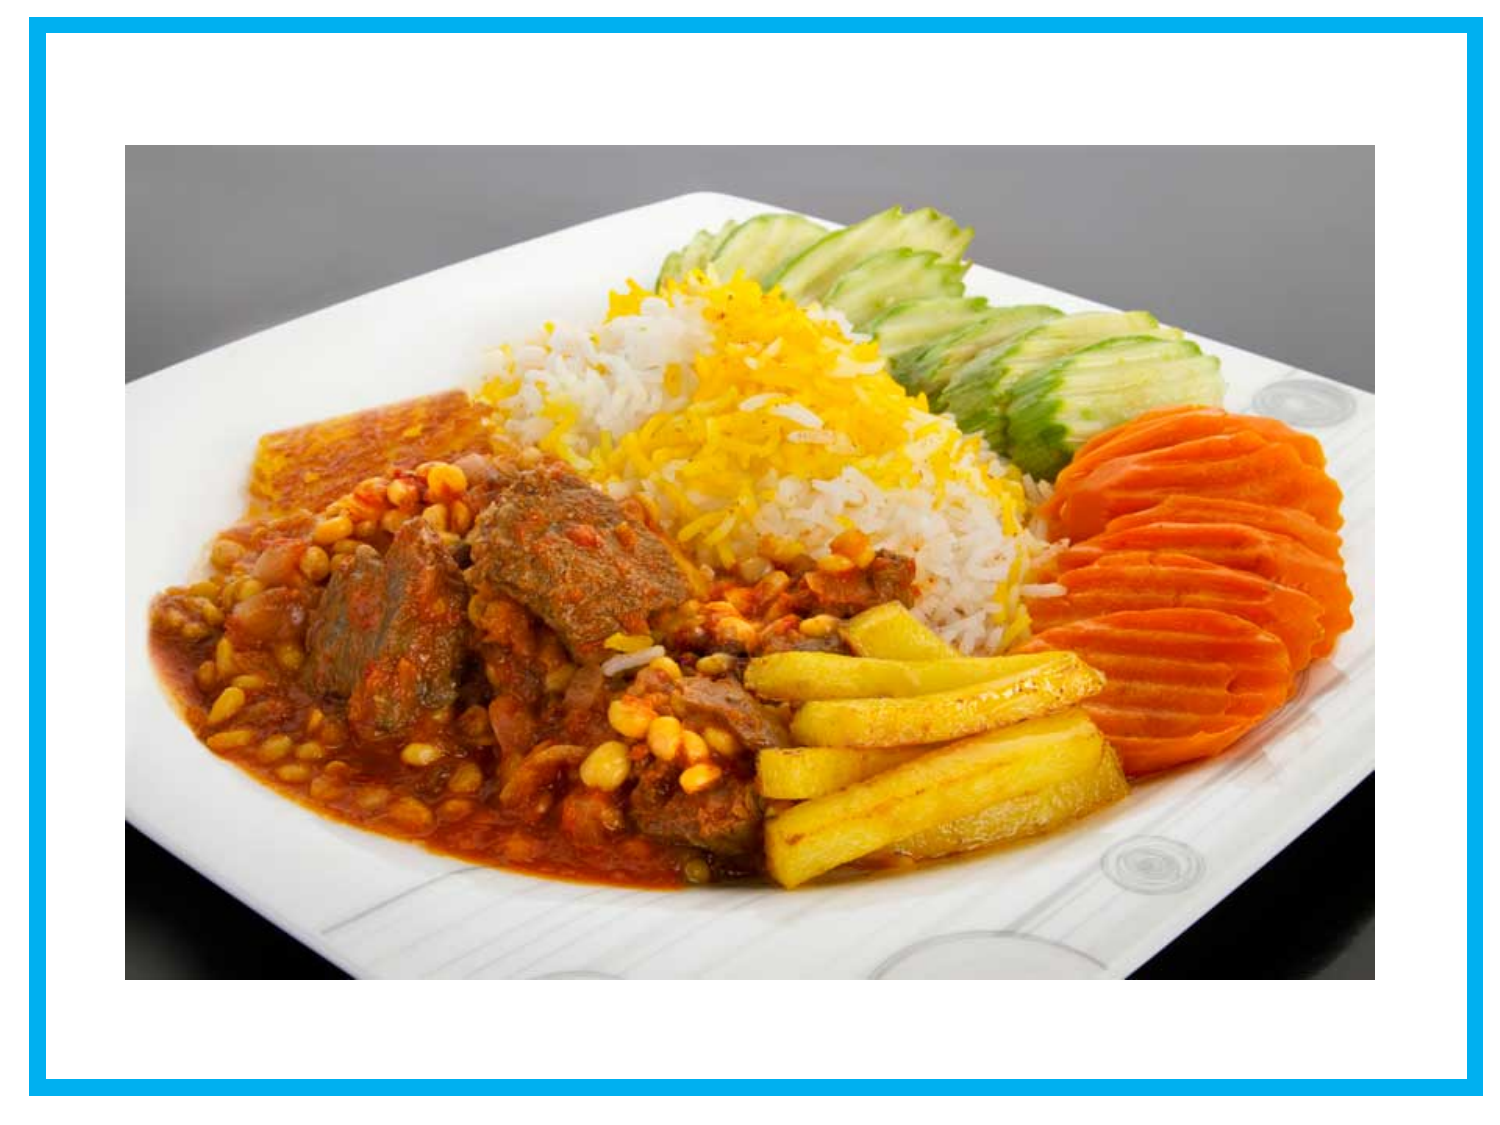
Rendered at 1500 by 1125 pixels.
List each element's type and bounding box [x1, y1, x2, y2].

text_box [37, 24, 1475, 1088]
picture [124, 145, 1376, 980]
